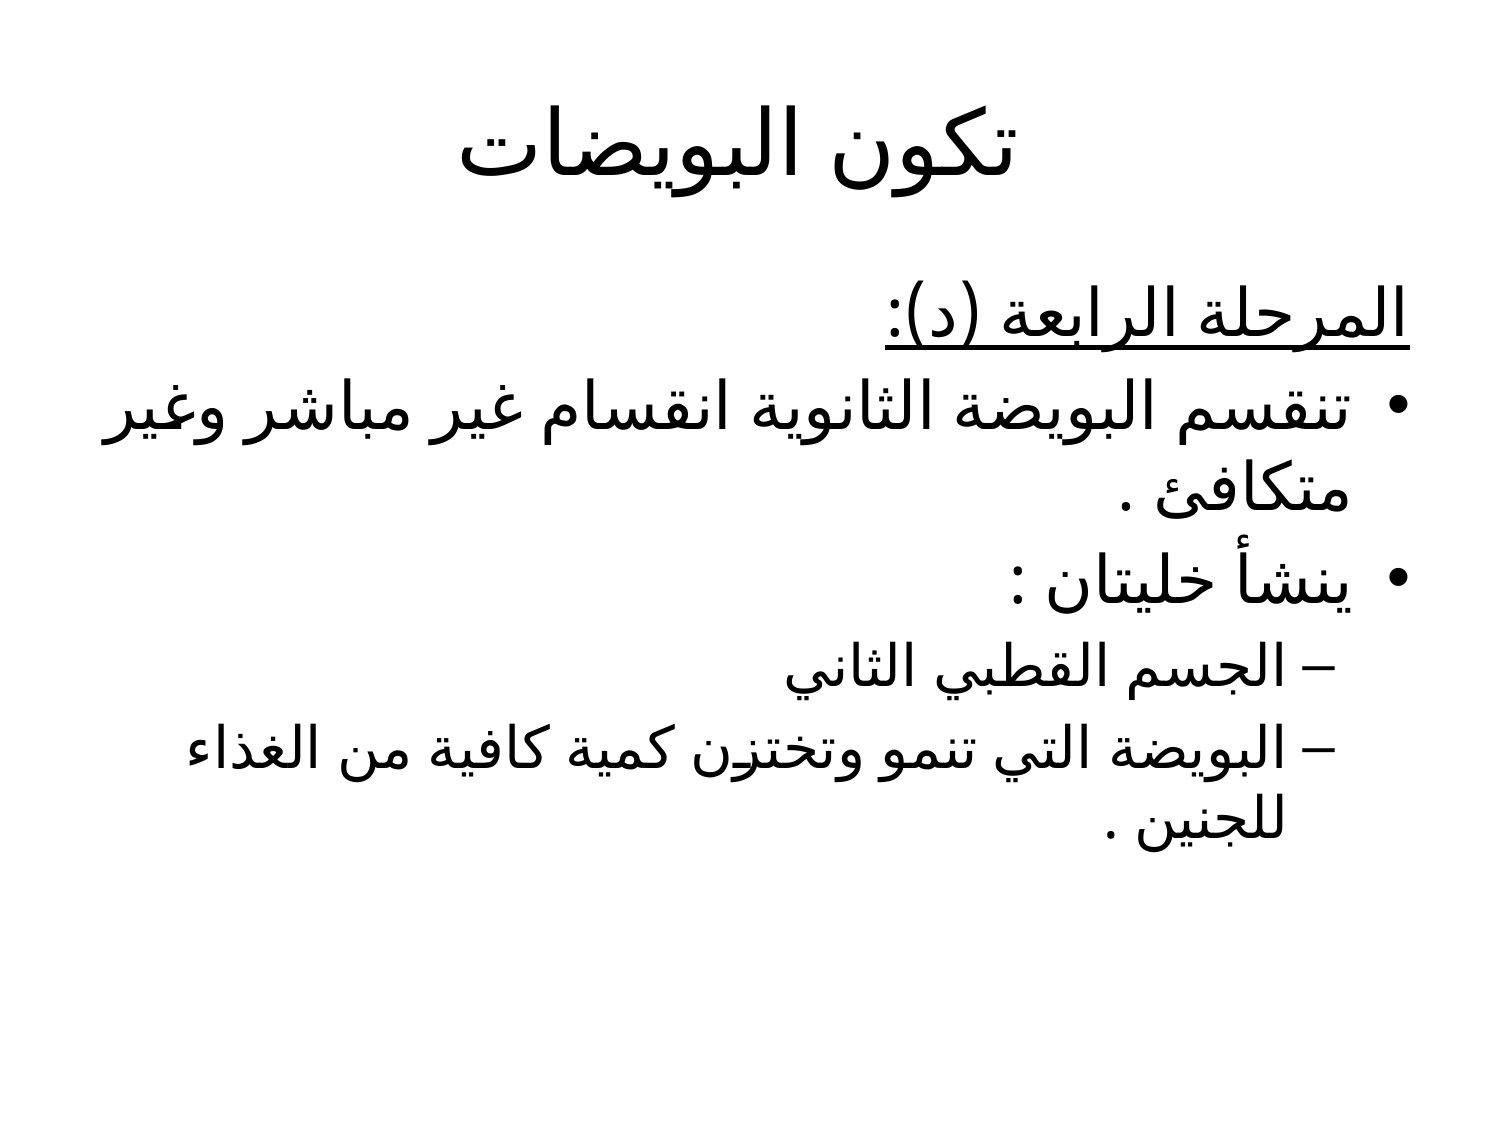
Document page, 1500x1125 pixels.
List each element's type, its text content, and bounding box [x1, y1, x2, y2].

list المرحلة الرابعة (د): تنقسم البويضة الثانوية انقسام غير مباشر وغير متكافئ . ينشأ خليتان : الجسم القطبي الثاني البويضة التي تنمو وتختزن كمية كافية من الغذاء للجنين . [75, 262, 1425, 1005]
title تكون البويضات [75, 45, 1425, 233]
